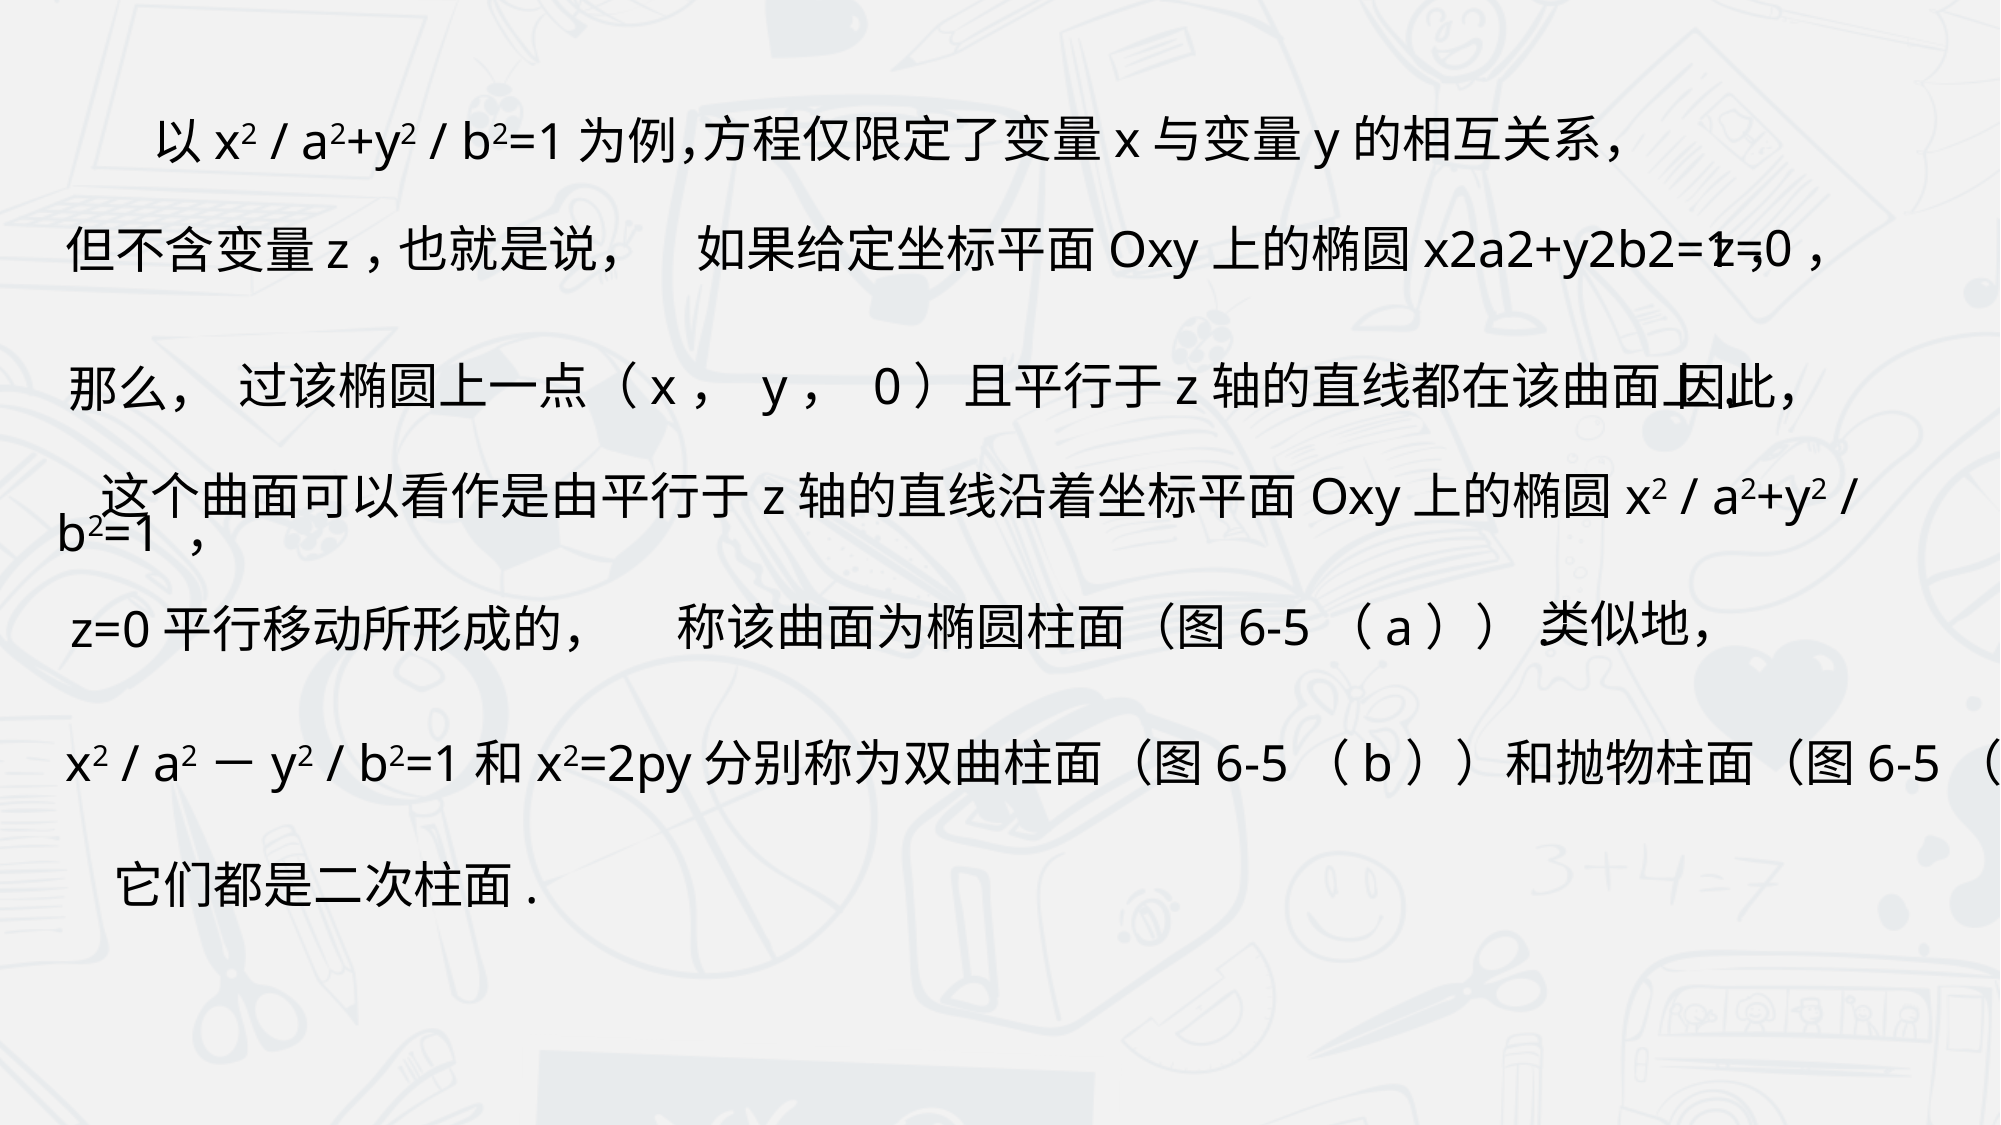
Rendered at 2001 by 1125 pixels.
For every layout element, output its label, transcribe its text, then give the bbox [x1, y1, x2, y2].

text_box 因此， [1617, 370, 2000, 424]
text_box 过该椭圆上一点（x， y， 0）且平行于z轴的直线都在该曲面上. [180, 369, 1775, 422]
text_box 以x2 / a2+y2 / b2=1为例， [114, 124, 1116, 177]
text_box 那么， [9, 371, 2000, 425]
text_box 方程仅限定了变量x与变量y的相互关系， [643, 122, 2000, 175]
text_box z=0， [1653, 230, 2000, 284]
text_box 也就是说， [0, 232, 637, 285]
text_box 类似地， [1481, 607, 2000, 661]
text_box x2 / a2－y2 / b2=1和x2=2py分别称为双曲柱面（图6-5（b））和抛物柱面（图6-5（c））， [38, 746, 2000, 799]
text_box 称该曲面为椭圆柱面（图6-5（a））. [618, 610, 2000, 664]
text_box 如果给定坐标平面Oxy上的椭圆x2a2+y2b2=1， [637, 232, 2000, 285]
text_box 它们都是二次柱面. [55, 868, 1771, 921]
text_box 这个曲面可以看作是由平行于z轴的直线沿着坐标平面Oxy上的椭圆x2 / a2+y2 / b2=1 ， [41, 479, 1958, 570]
text_box z=0平行移动所形成的， [55, 612, 1057, 666]
